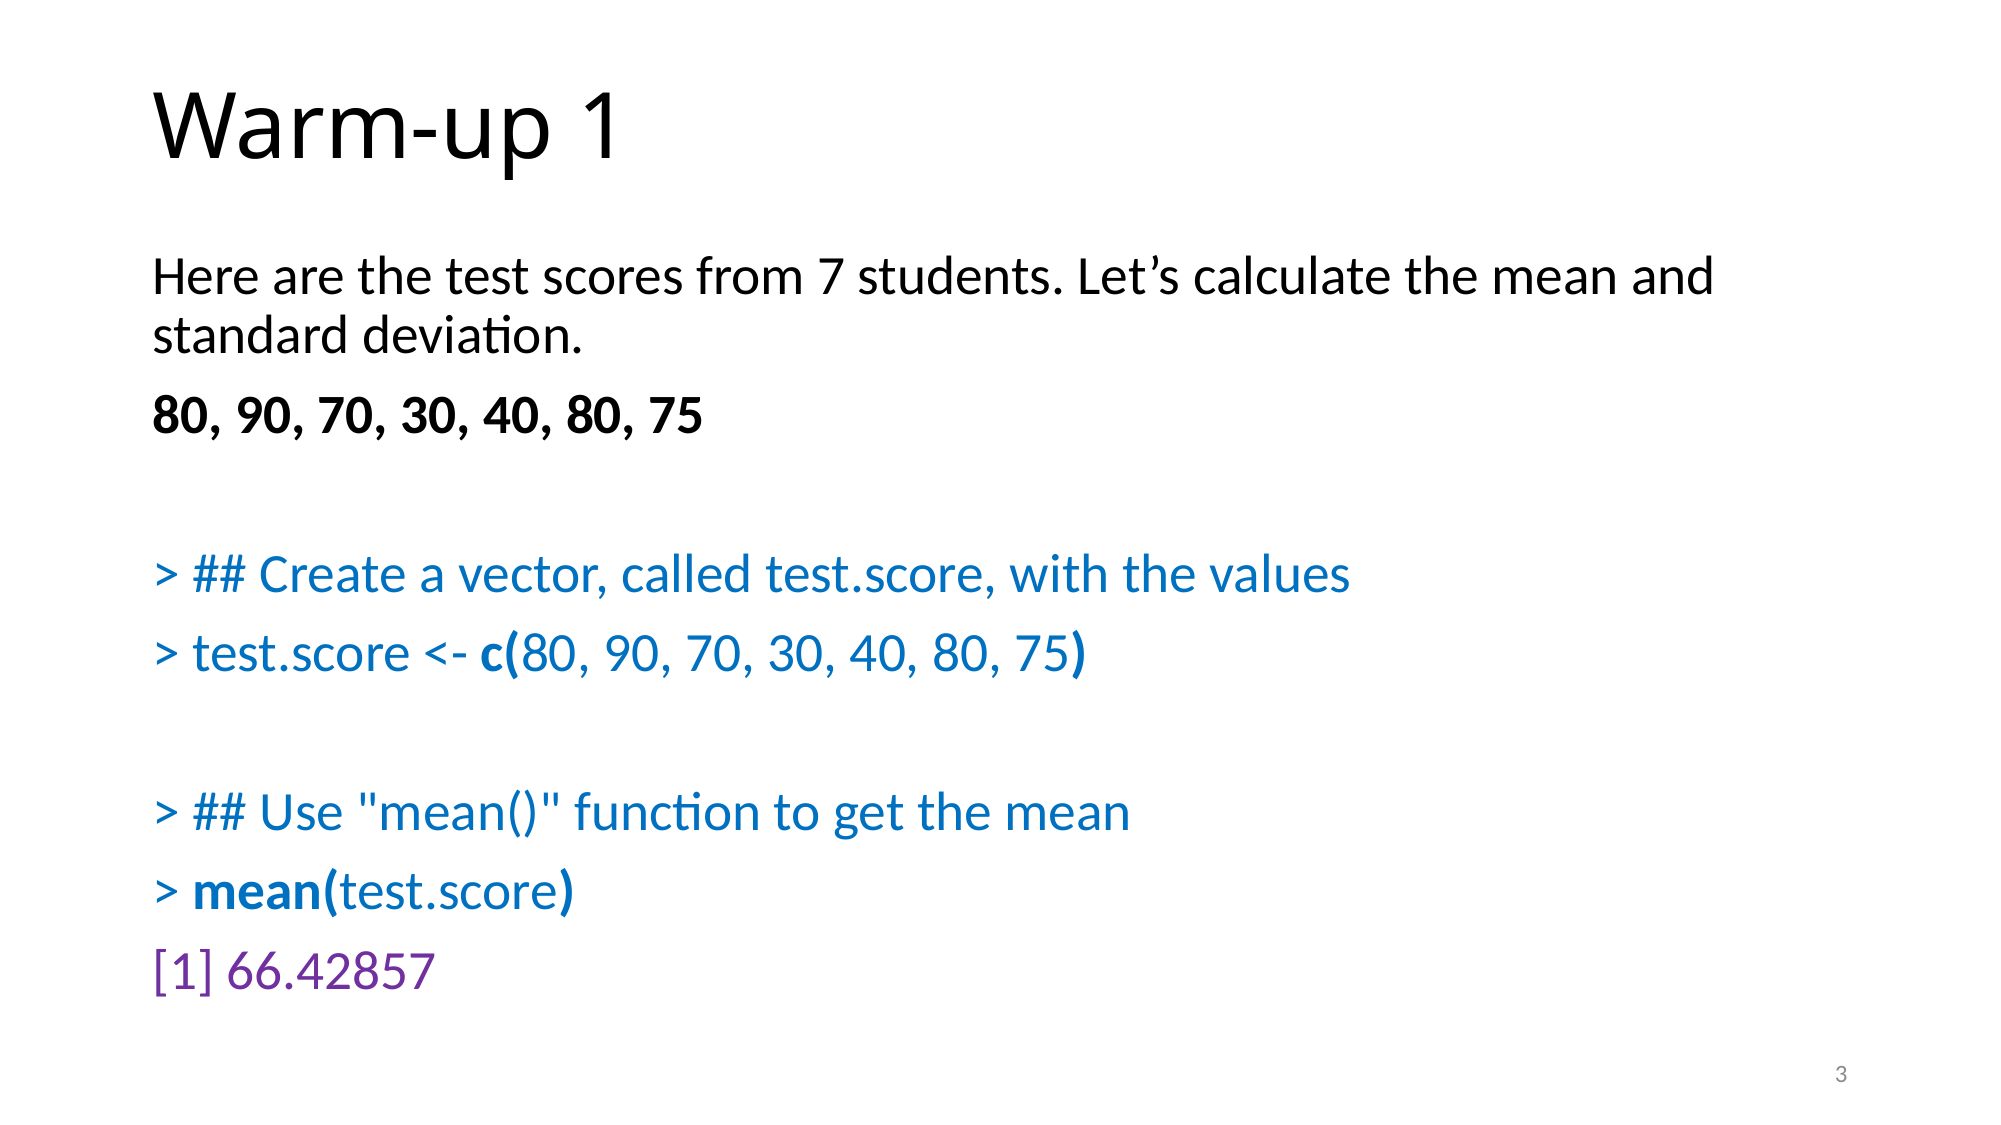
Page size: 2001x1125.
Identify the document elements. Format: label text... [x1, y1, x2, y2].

slide_number 2 [1412, 1042, 1863, 1103]
title Warm-up 1 [137, 59, 1863, 198]
list Here are the test scores from 7 students. Let’s calculate the mean and standard deviation. 80, 90, 70, 30, 40, 80, 75 > ## Create a vector, called test.score, with the values > test.score <- c(80, 90, 70, 30, 40, 80, 75) > ## Use "mean()" function to get the mean > mean(test.score) [1] 66.42857 [137, 239, 1863, 1014]
